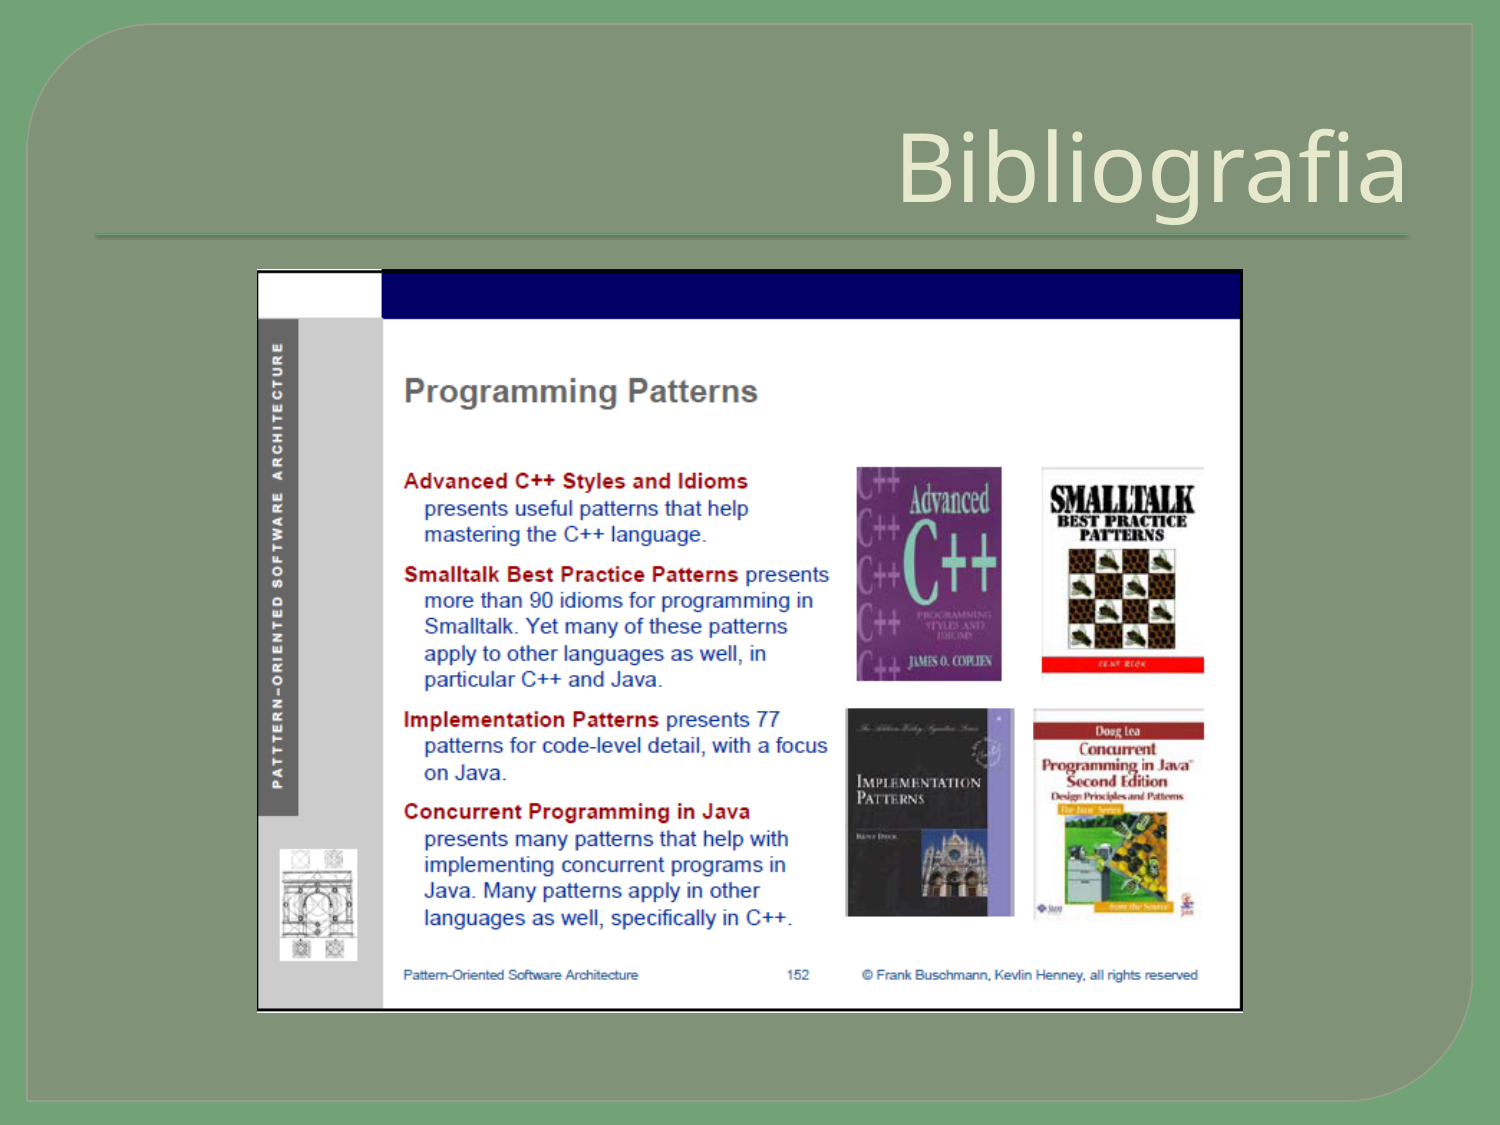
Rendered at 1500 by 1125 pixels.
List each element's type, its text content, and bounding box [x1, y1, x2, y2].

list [257, 269, 1243, 1013]
title Bibliografia [75, 41, 1425, 230]
